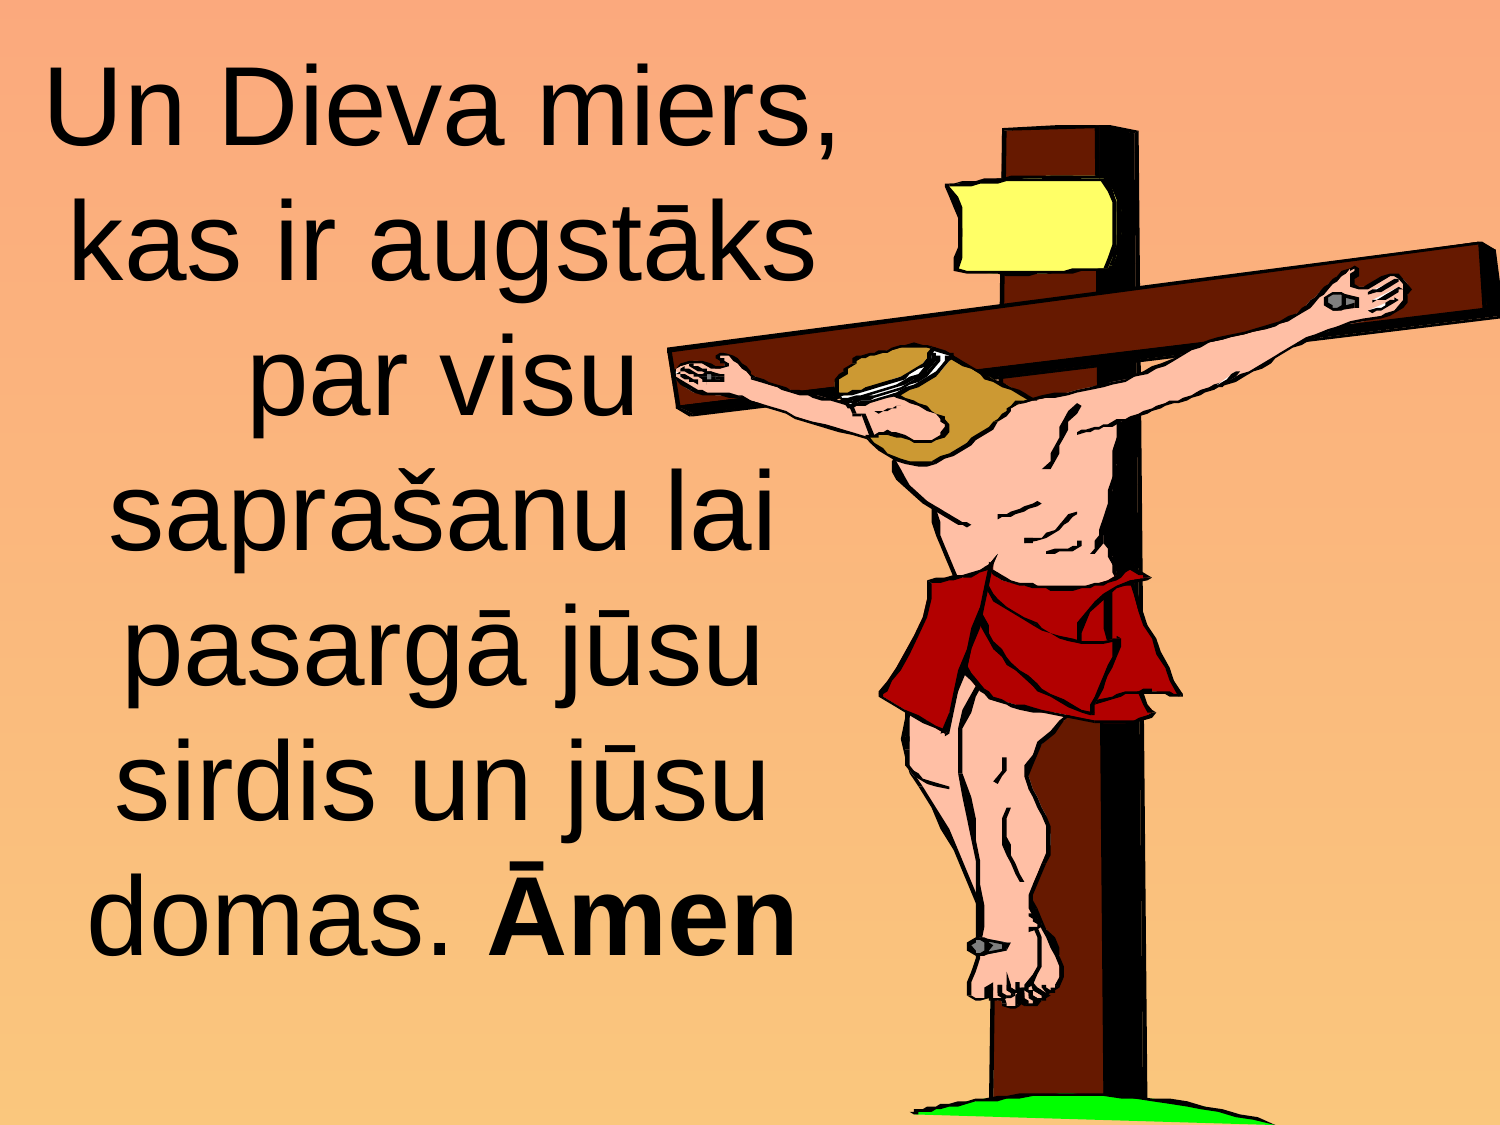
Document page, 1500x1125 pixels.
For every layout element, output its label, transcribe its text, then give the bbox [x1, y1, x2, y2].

title Un Dieva miers, kas ir augstāks par visu saprašanu lai pasargā jūsu sirdis un jūsu domas. Āmen [17, 479, 657, 668]
picture [662, 125, 1500, 1125]
